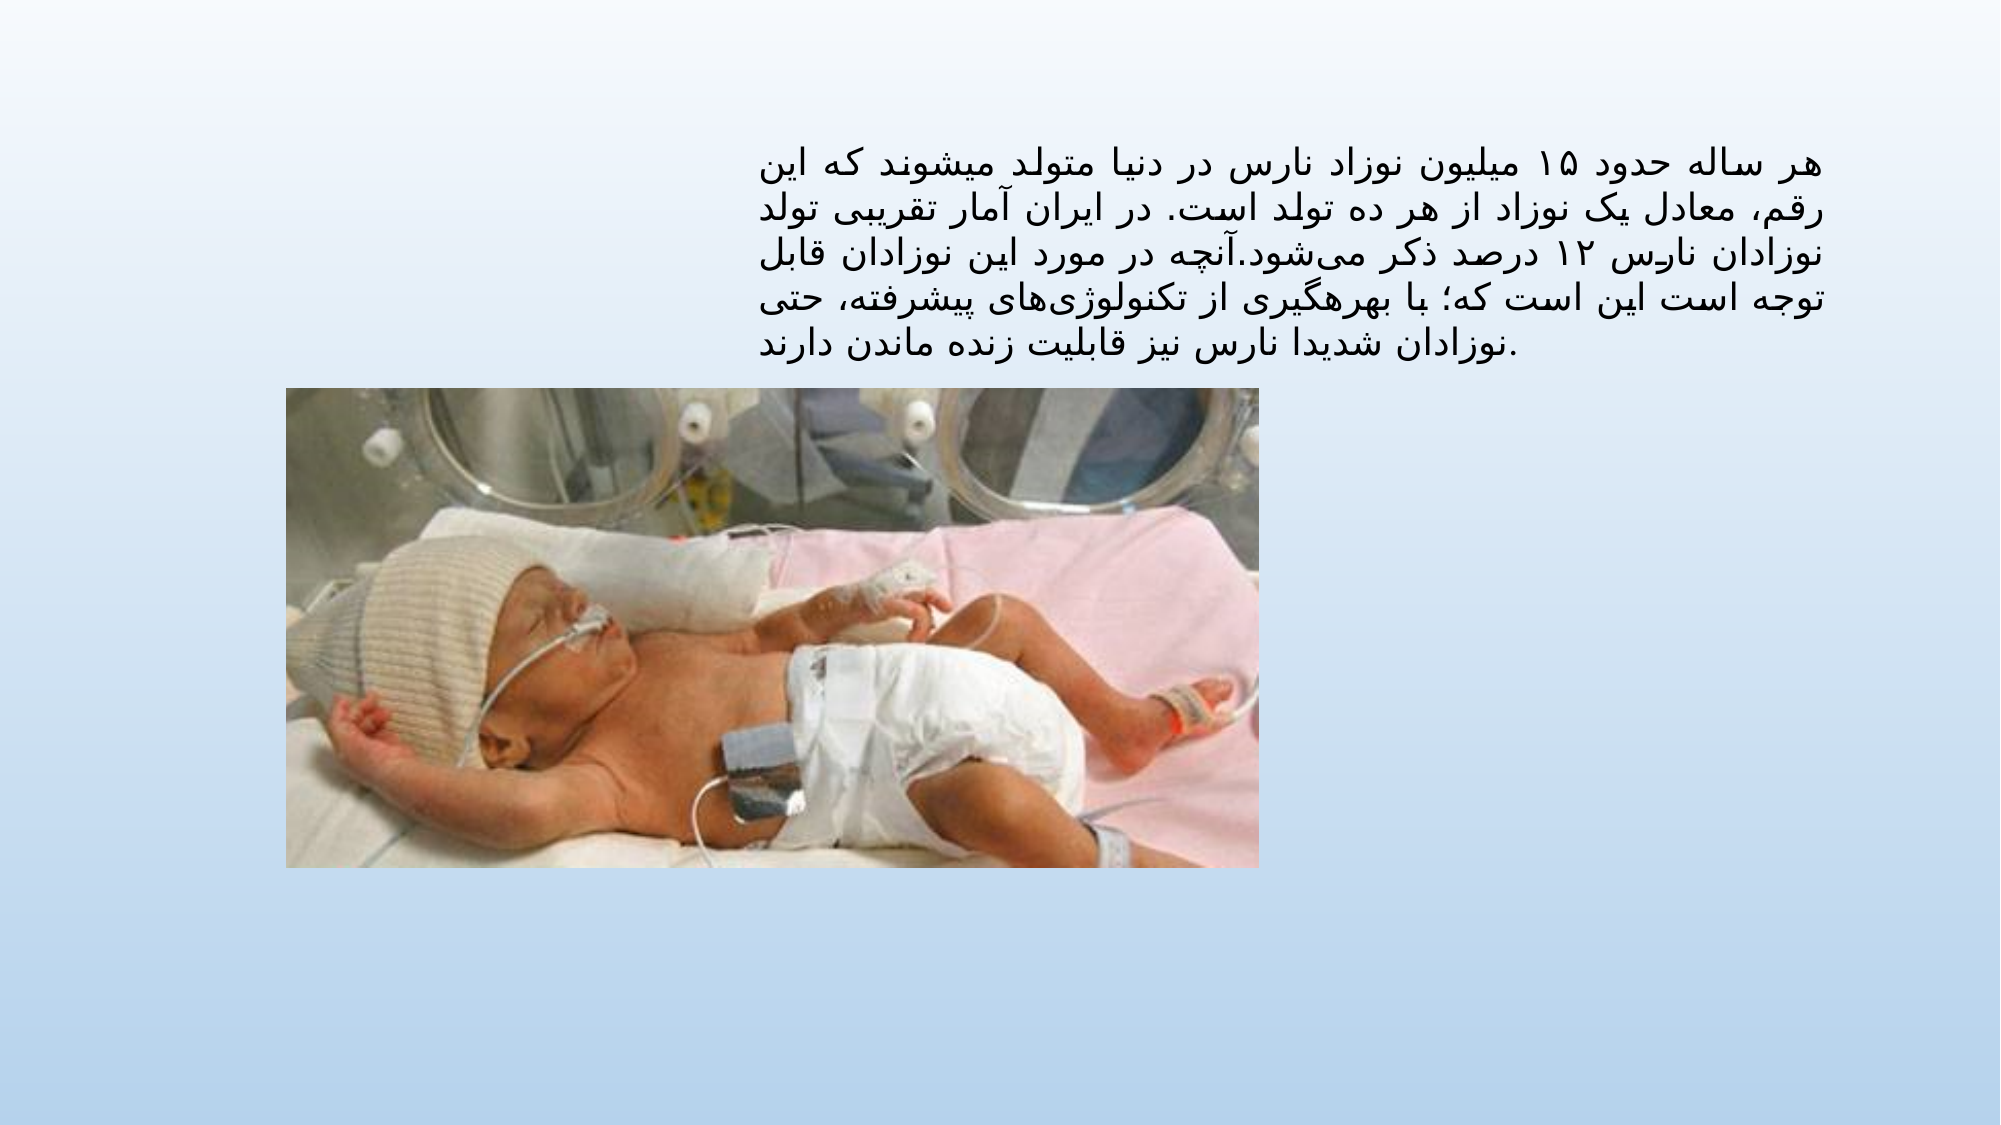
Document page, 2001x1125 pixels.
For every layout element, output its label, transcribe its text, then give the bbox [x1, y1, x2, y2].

text_box هر ساله حدود ۱۵ میلیون نوزاد نارس در دنیا متولد می­شوند که این رقم، معادل یک نوزاد از هر ده تولد است. در ایران آمار تقریبی تولد نوزادان نار‌س ۱۲ درصد ذکر می‌شود.آنچه در مورد این نوزادان قابل توجه است این است که؛ با بهره­گیری از تکنولوژی‌های پیشرفته، حتی نوزادان شدیدا نارس نیز قابلیت زنده ماندن دارند. [743, 130, 1841, 371]
picture [286, 388, 1259, 868]
